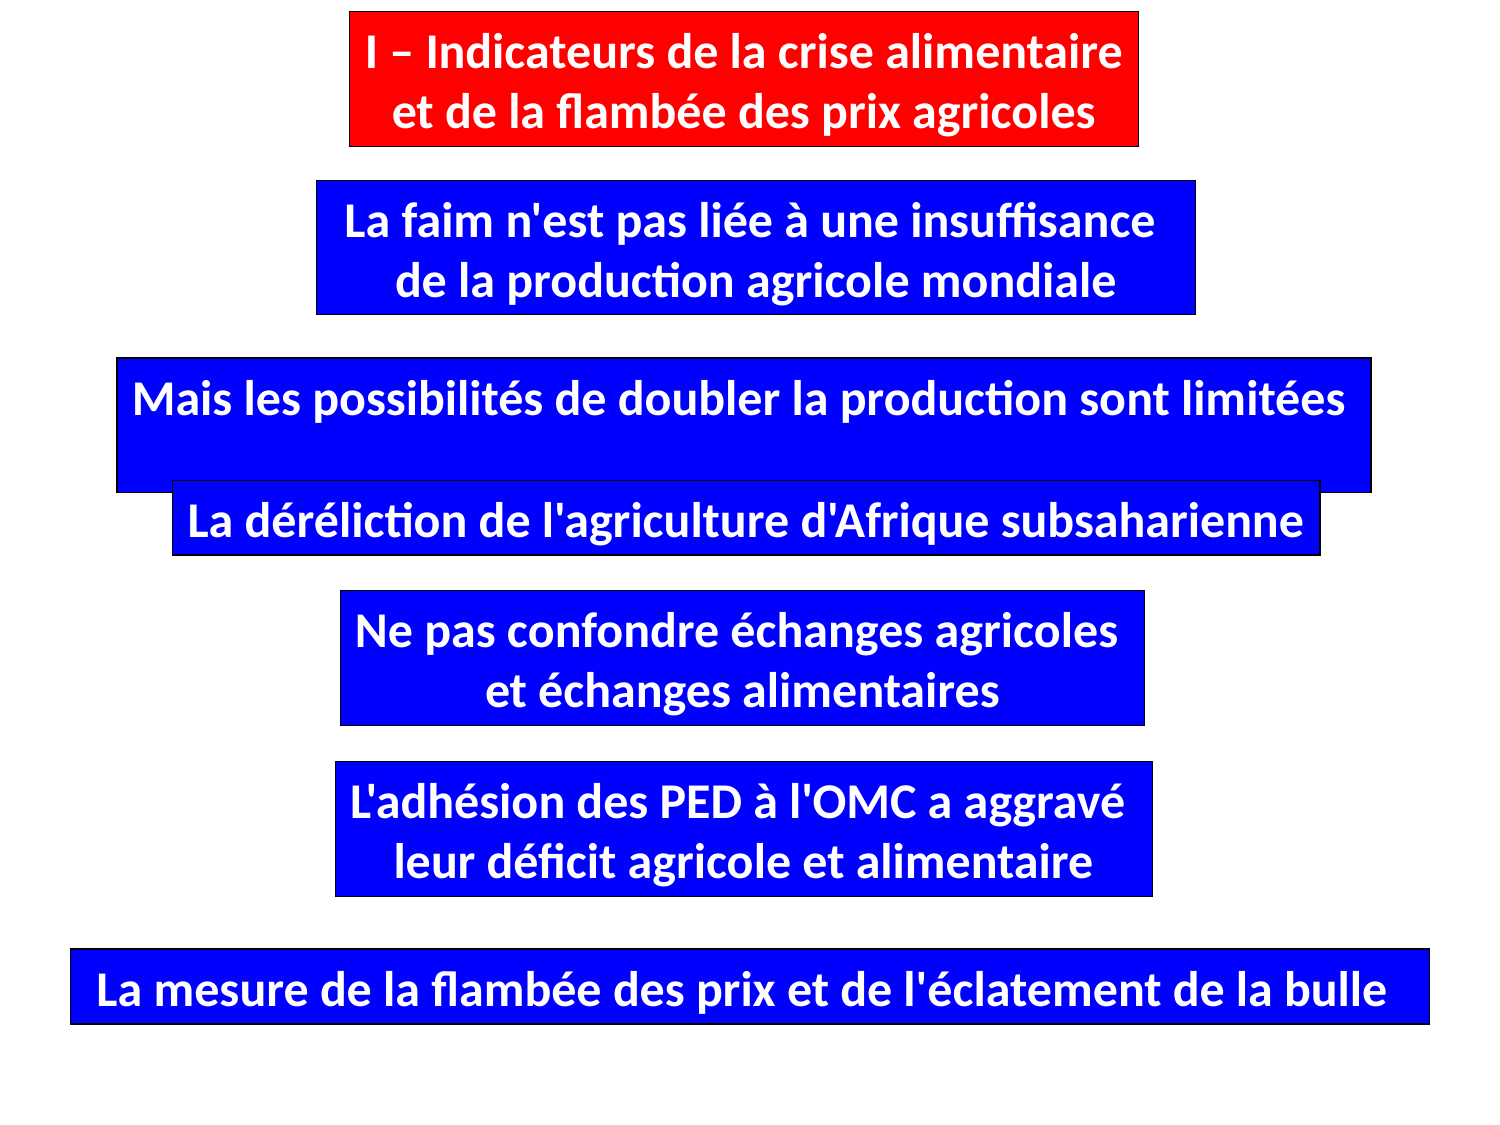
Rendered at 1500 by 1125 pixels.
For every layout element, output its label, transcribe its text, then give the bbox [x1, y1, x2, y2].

text_box L'adhésion des PED à l'OMC a aggravé leur déficit agricole et alimentaire [335, 761, 1153, 897]
text_box I – Indicateurs de la crise alimentaire et de la flambée des prix agricoles [349, 11, 1139, 147]
text_box Ne pas confondre échanges agricoles et échanges alimentaires [340, 590, 1145, 726]
text_box Mais les possibilités de doubler la production sont limitées [117, 357, 1372, 493]
text_box La faim n'est pas liée à une insuffisance de la production agricole mondiale [316, 180, 1196, 315]
text_box La mesure de la flambée des prix et de l'éclatement de la bulle [70, 949, 1430, 1024]
text_box La déréliction de l'agriculture d'Afrique subsaharienne [172, 480, 1320, 556]
